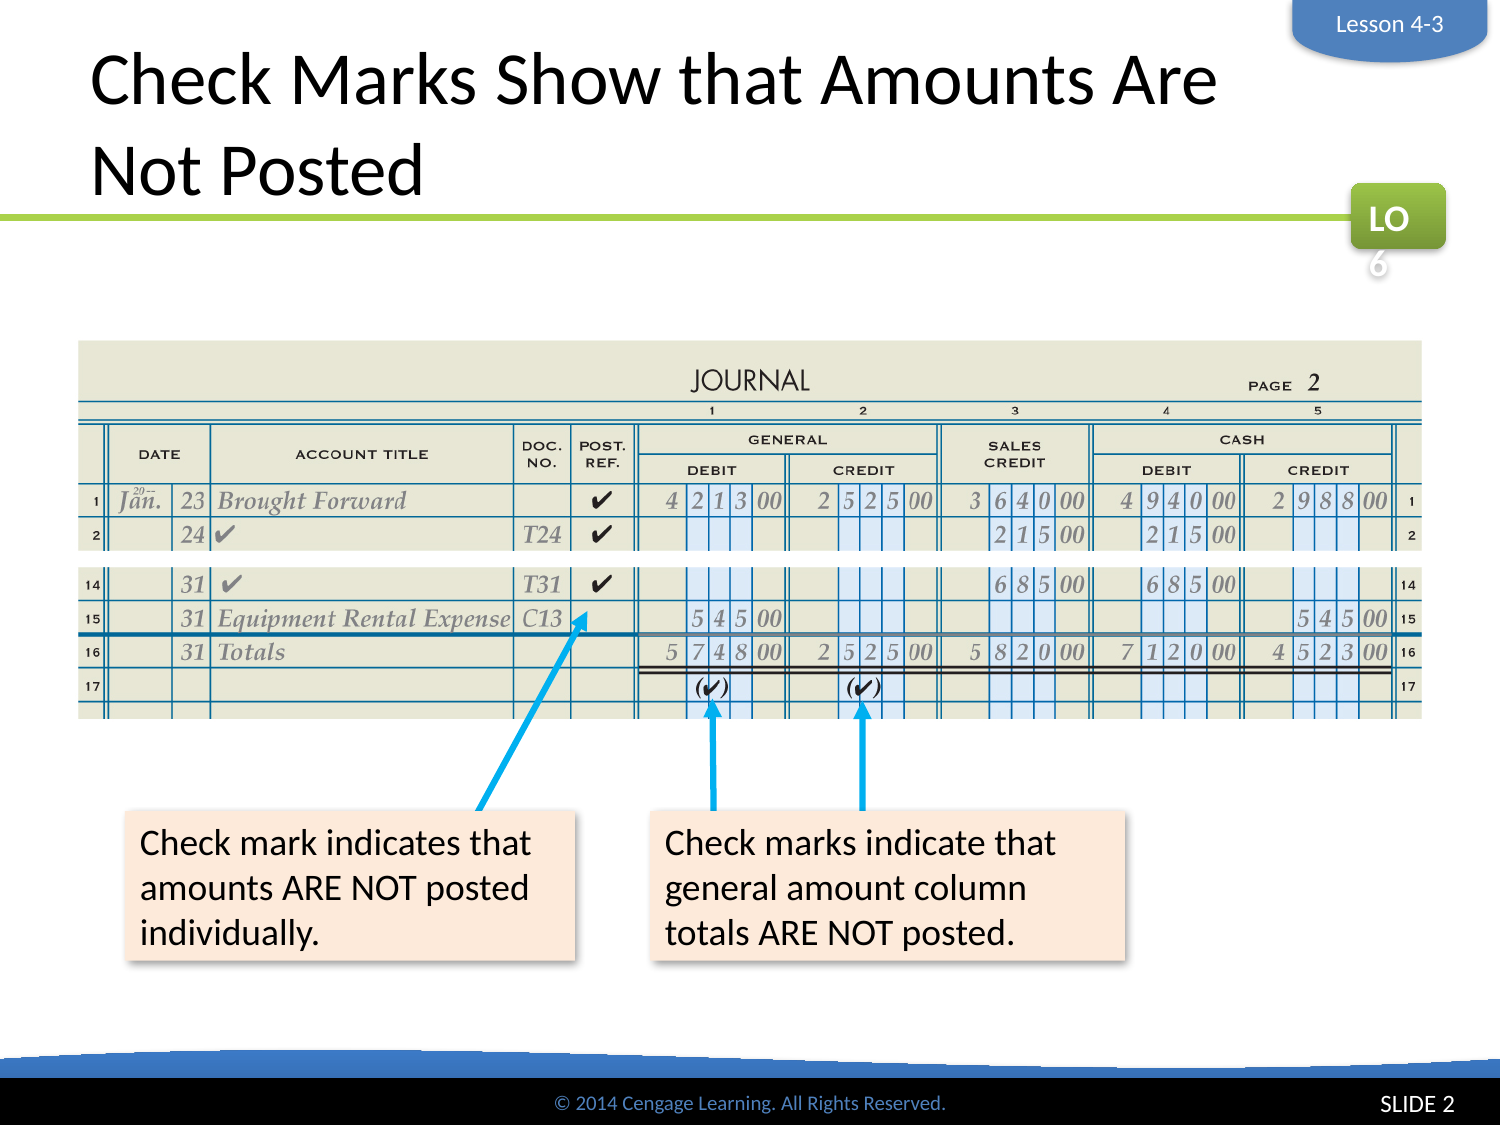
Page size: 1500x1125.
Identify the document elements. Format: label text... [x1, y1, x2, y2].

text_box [1292, 0, 1488, 63]
slide_number SLIDE 2 [1170, 1080, 1470, 1125]
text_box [124, 610, 588, 963]
title Check Marks Show that Amounts Are Not Posted [75, 29, 1350, 218]
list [74, 337, 1426, 722]
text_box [649, 698, 1126, 963]
text_box LO6 [1350, 183, 1446, 250]
